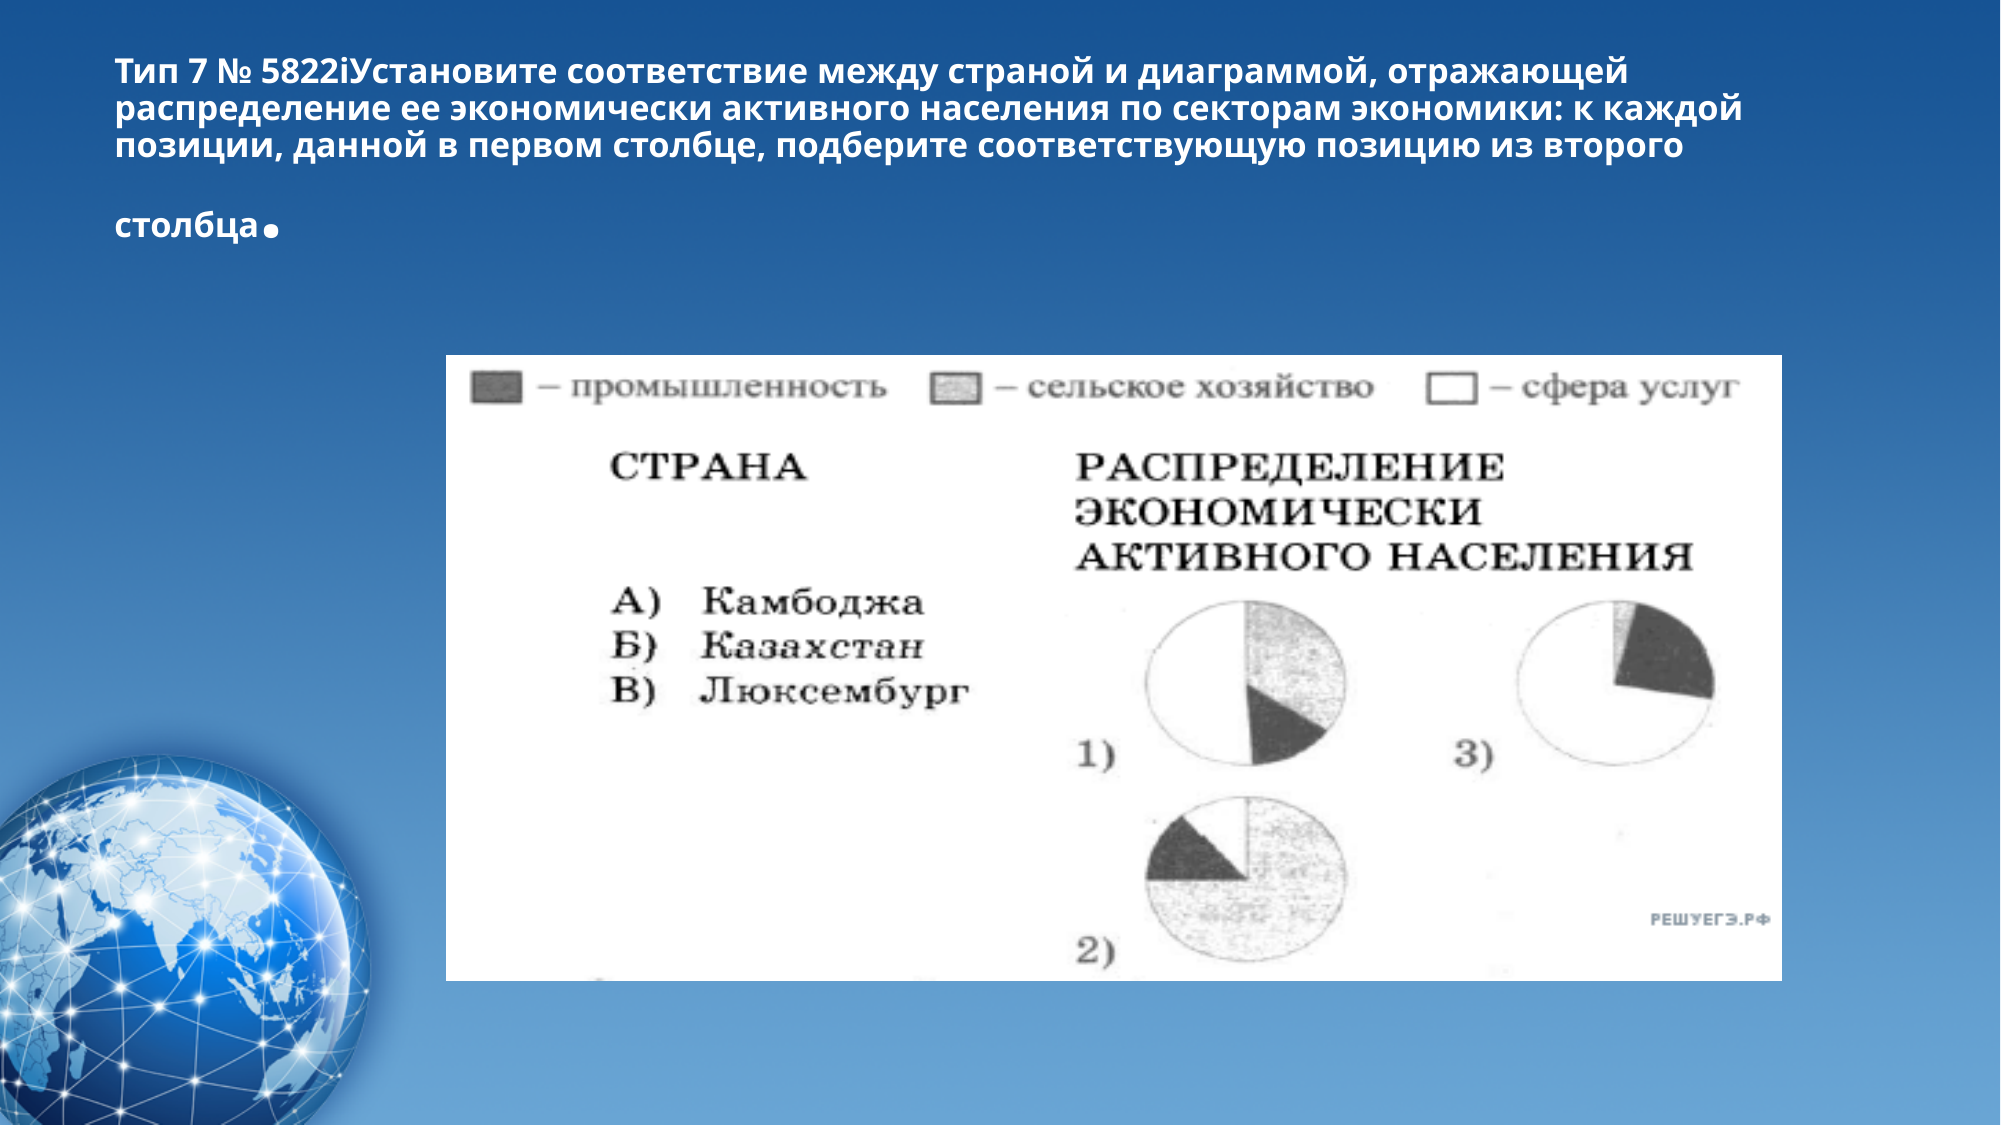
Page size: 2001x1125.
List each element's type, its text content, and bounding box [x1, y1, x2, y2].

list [446, 355, 1782, 981]
picture [0, 0, 2001, 1125]
title Тип 7 № 5822iУстановите соответствие между страной и диаграммой, отражающей распределение ее экономически активного населения по секторам экономики: к каждой позиции, данной в первом столбце, подберите соответствующую позицию из второго столбца. [99, 45, 1863, 264]
